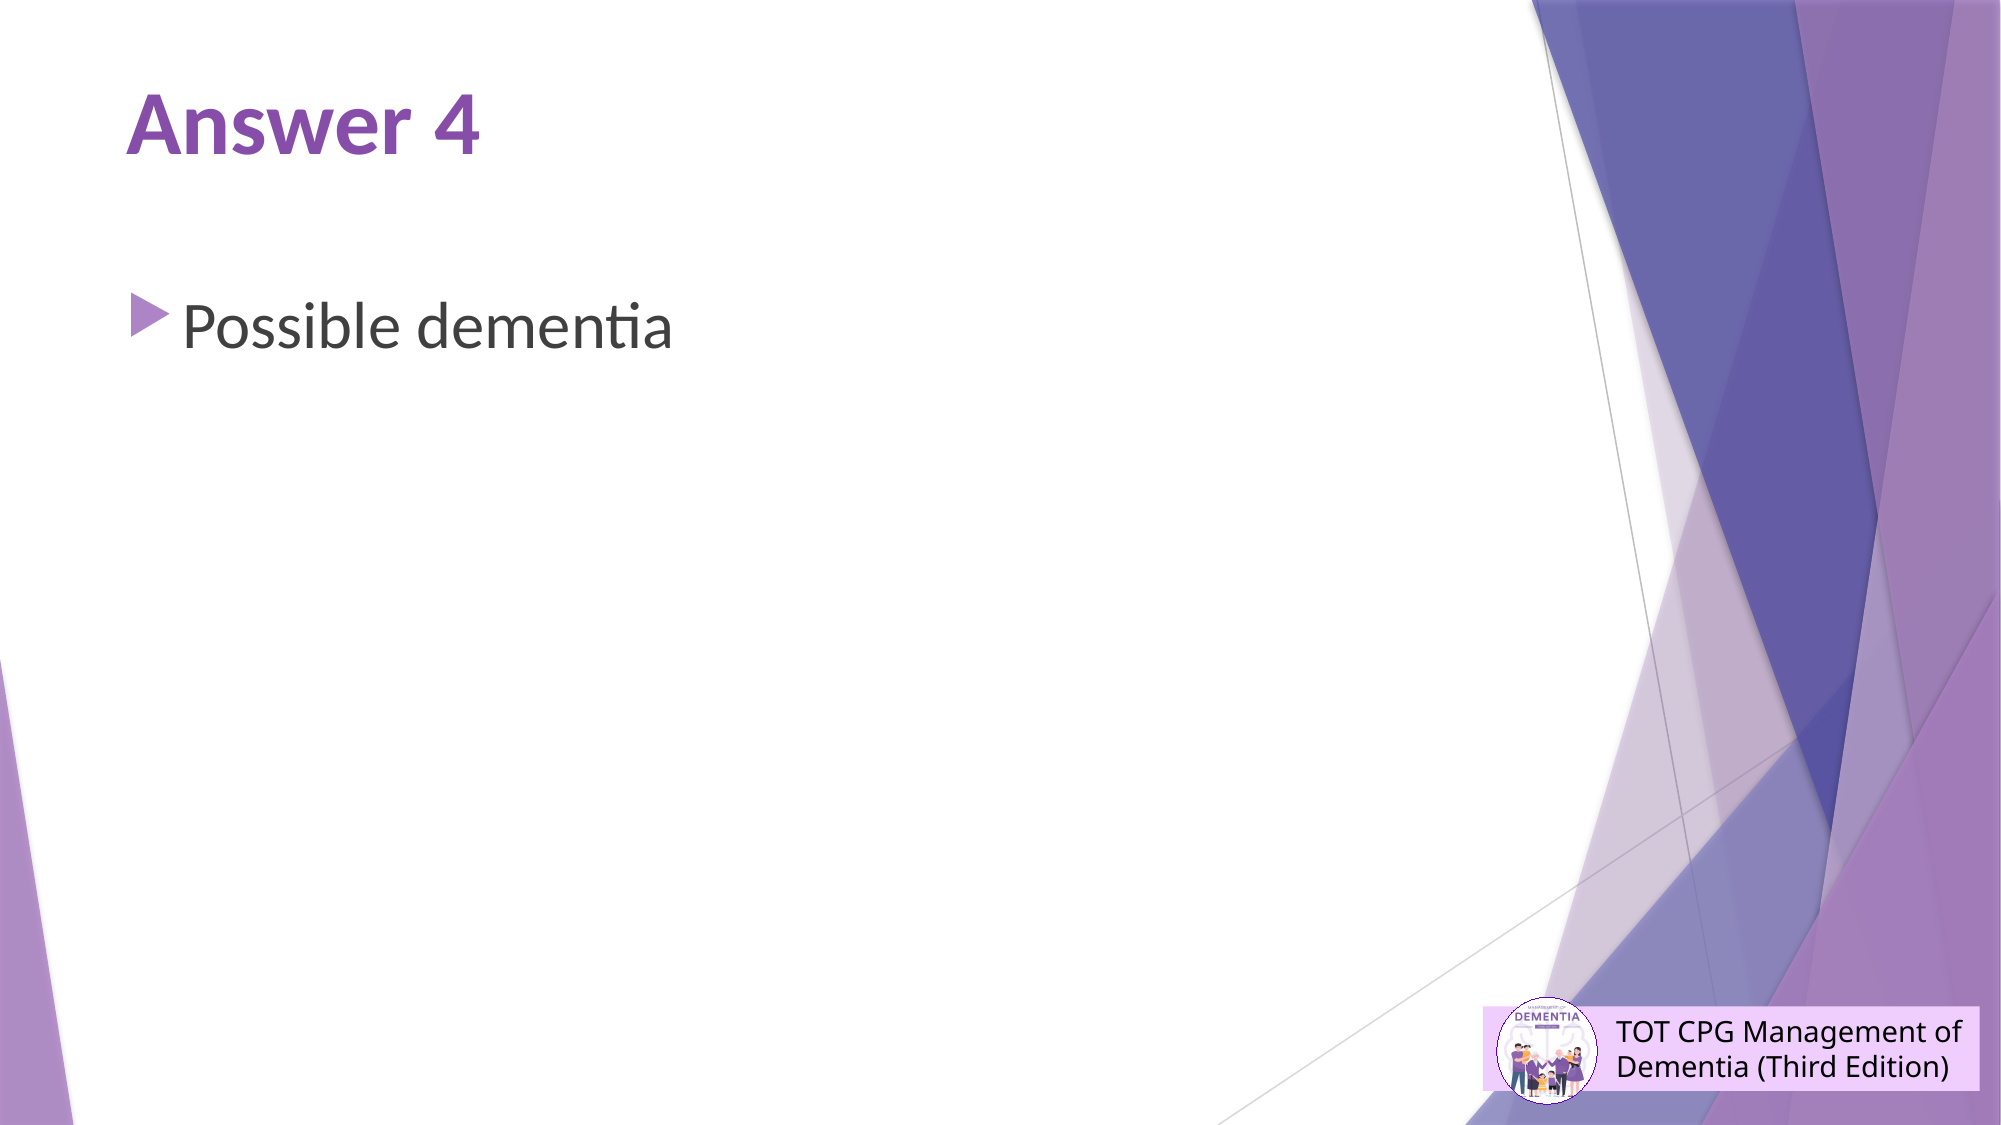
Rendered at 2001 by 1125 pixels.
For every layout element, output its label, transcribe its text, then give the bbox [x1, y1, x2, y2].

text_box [1482, 996, 1981, 1105]
list Possible dementia [111, 273, 1647, 1070]
title Answer 4 [111, 55, 1522, 265]
